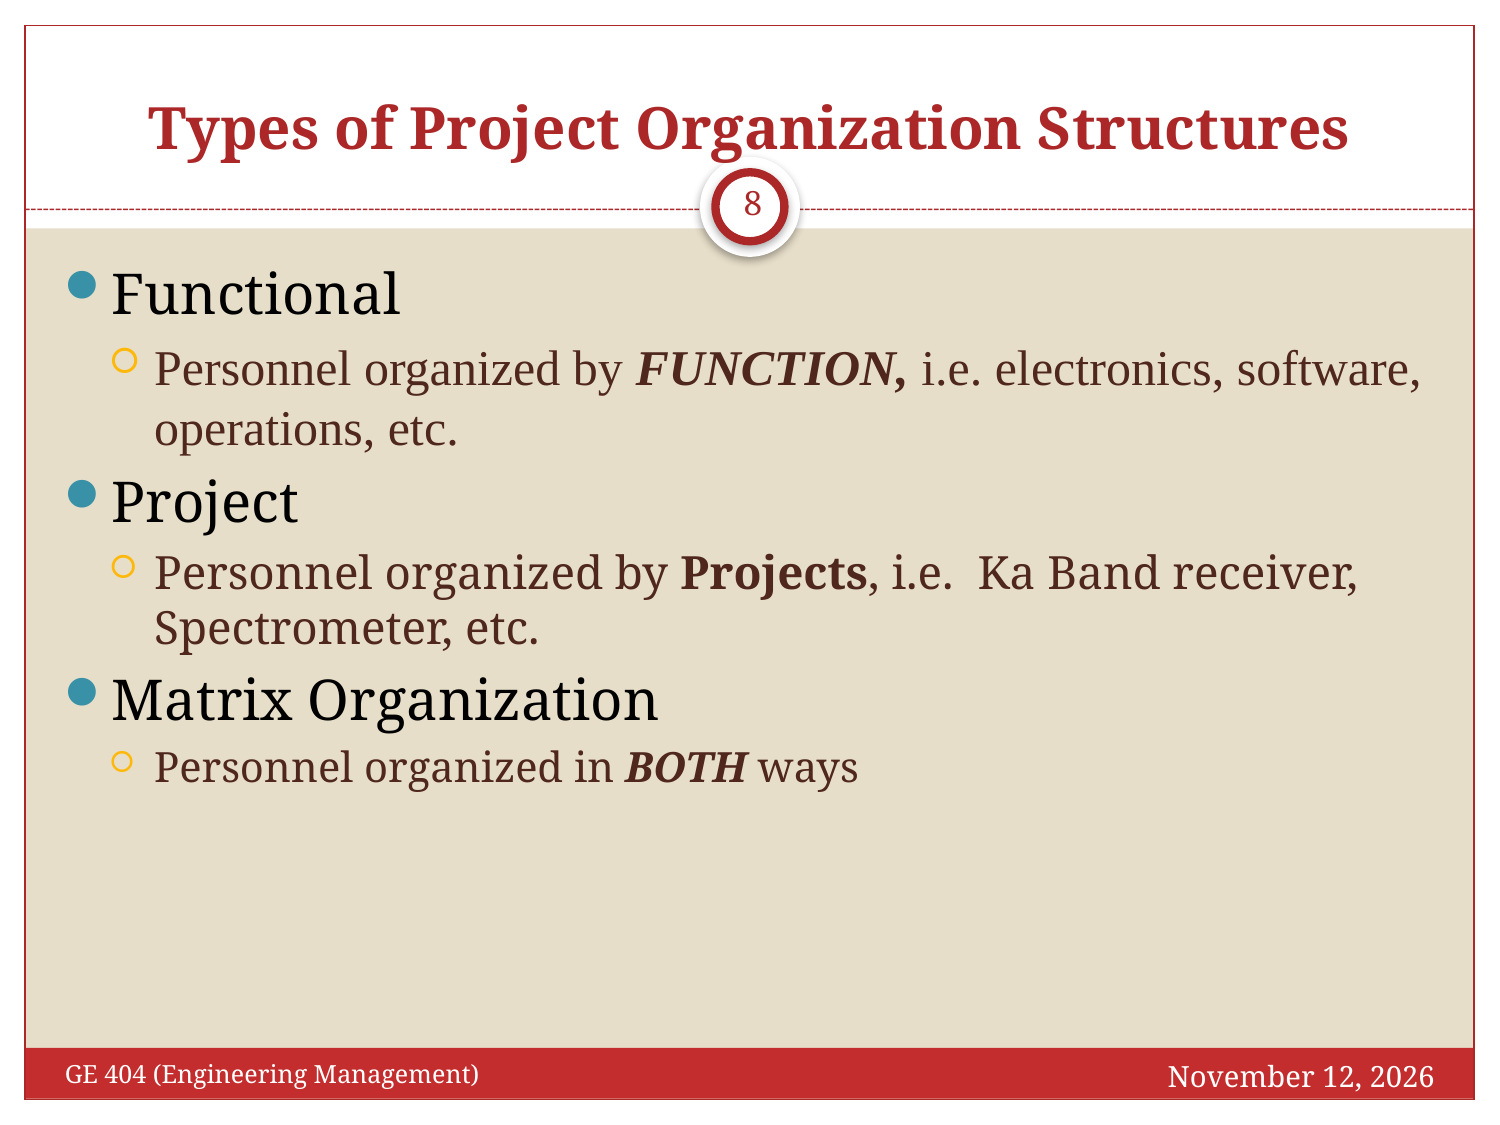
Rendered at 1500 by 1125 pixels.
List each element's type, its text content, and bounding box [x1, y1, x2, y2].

slide_number 8 [715, 168, 791, 241]
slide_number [950, 1050, 1450, 1111]
list Functional Personnel organized by FUNCTION, i.e. electronics, software, operations, etc. Project Personnel organized by Projects, i.e. Ka Band receiver, Spectrometer, etc. Matrix Organization Personnel organized in BOTH ways [49, 250, 1445, 1001]
title Types of Project Organization Structures [49, 43, 1450, 169]
footer GE 404 (Engineering Management) [50, 1051, 638, 1112]
